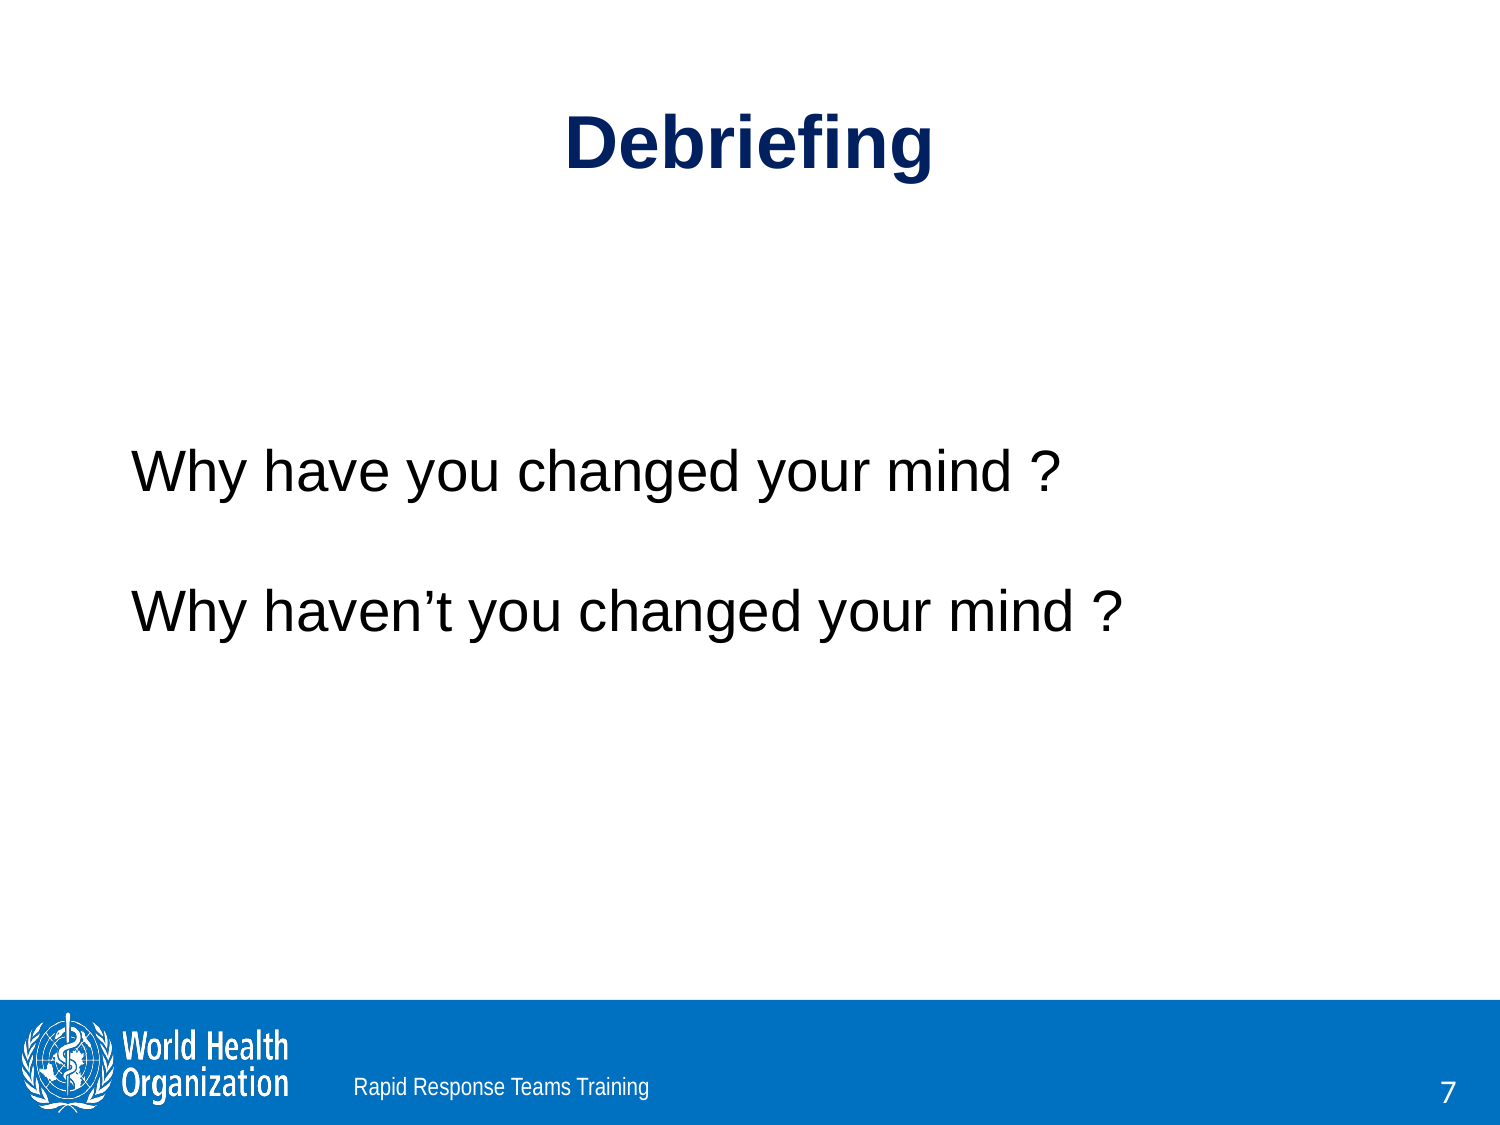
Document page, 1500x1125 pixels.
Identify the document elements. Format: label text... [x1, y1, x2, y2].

title Debriefing [75, 45, 1425, 233]
picture [21, 1012, 288, 1113]
text_box Why have you changed your mind ? Why haven’t you changed your mind ? [41, 426, 1459, 651]
